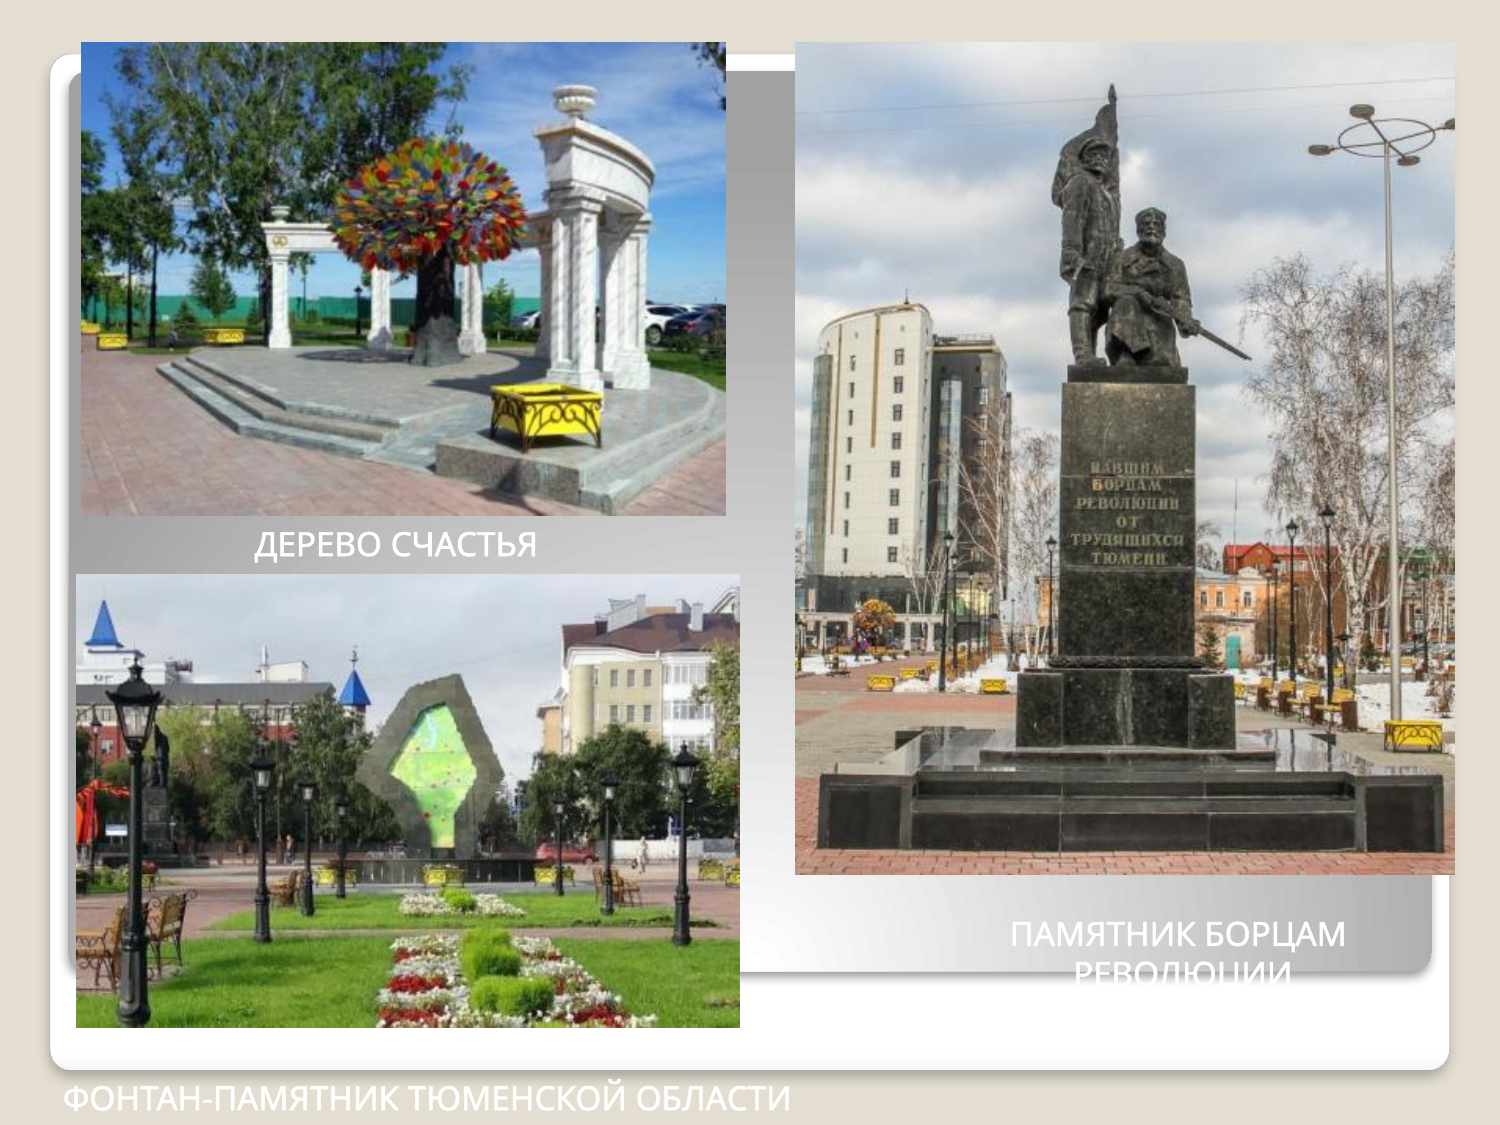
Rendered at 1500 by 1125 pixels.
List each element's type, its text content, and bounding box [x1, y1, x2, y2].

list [80, 42, 726, 516]
text_box ФОНТАН-ПАМЯТНИК ТЮМЕНСКОЙ ОБЛАСТИ [47, 1069, 808, 1125]
text_box ДЕРЕВО СЧАСТЬЯ [239, 528, 554, 571]
text_box ПАМЯТНИК БОРЦАМ РЕВОЛЮЦИИ [994, 905, 1372, 1000]
picture [76, 574, 740, 1028]
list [795, 42, 1455, 876]
